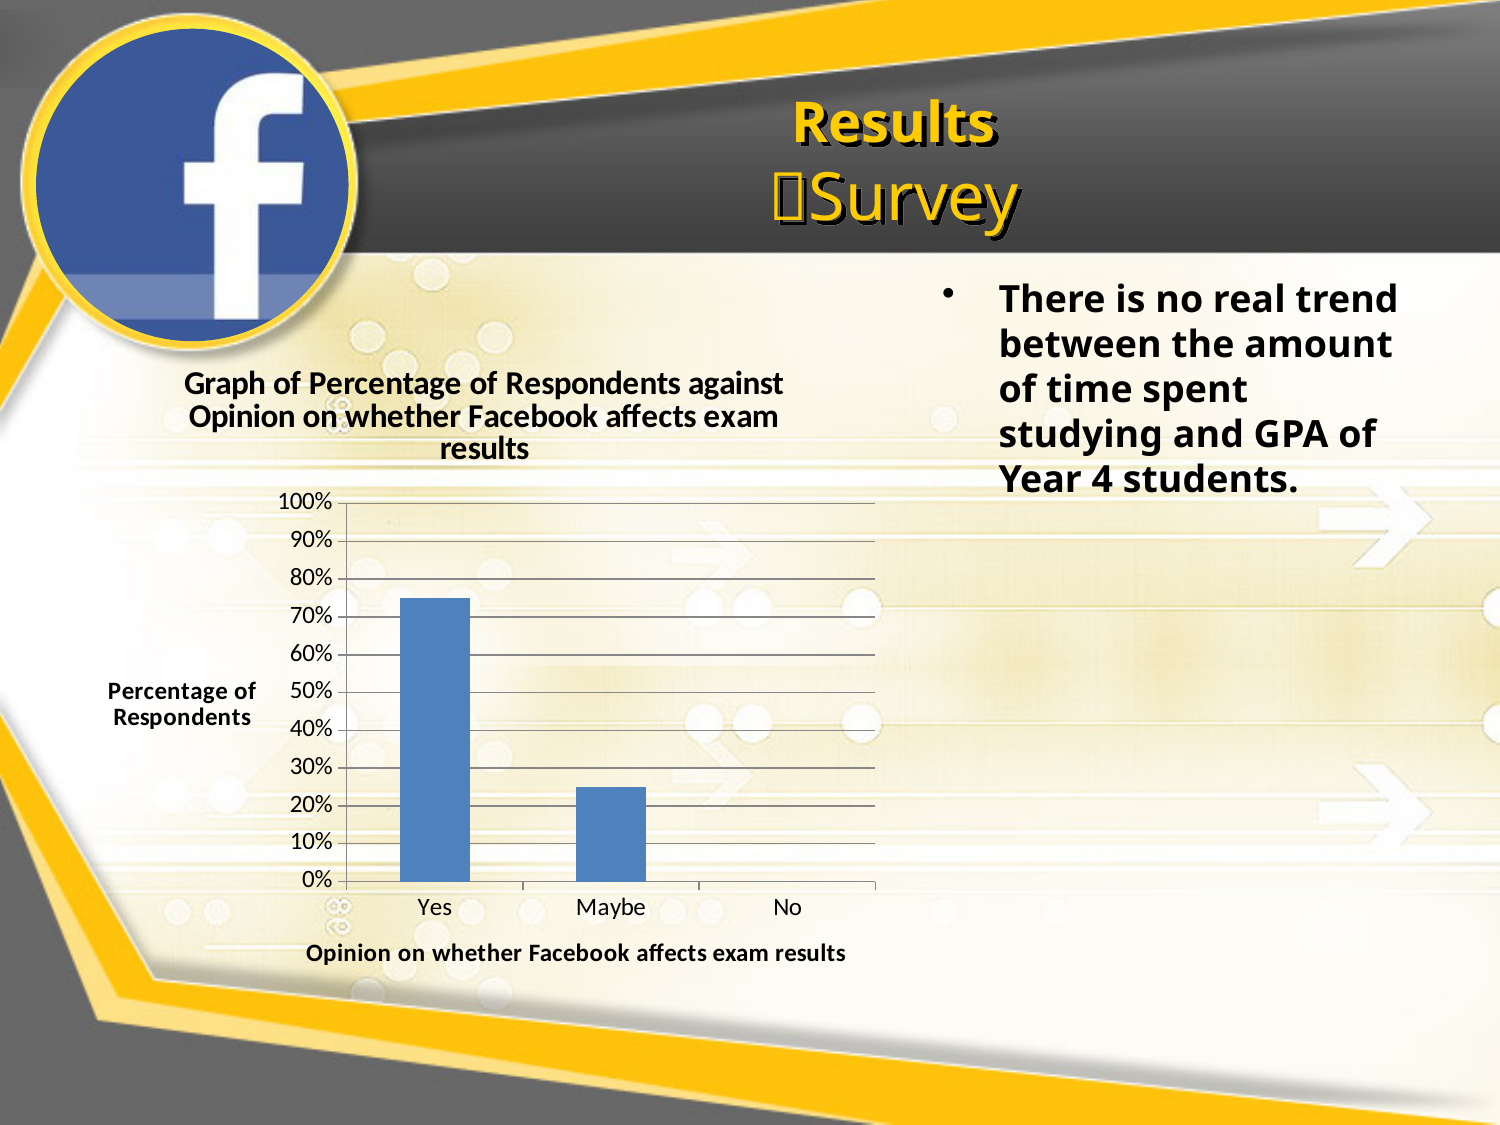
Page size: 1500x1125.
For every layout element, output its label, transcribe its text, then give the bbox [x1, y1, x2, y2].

picture [0, 0, 1500, 1125]
chart [76, 337, 892, 1000]
title Results Survey [362, 87, 1426, 233]
list There is no real trend between the amount of time spent studying and GPA of Year 4 students. [926, 266, 1426, 977]
